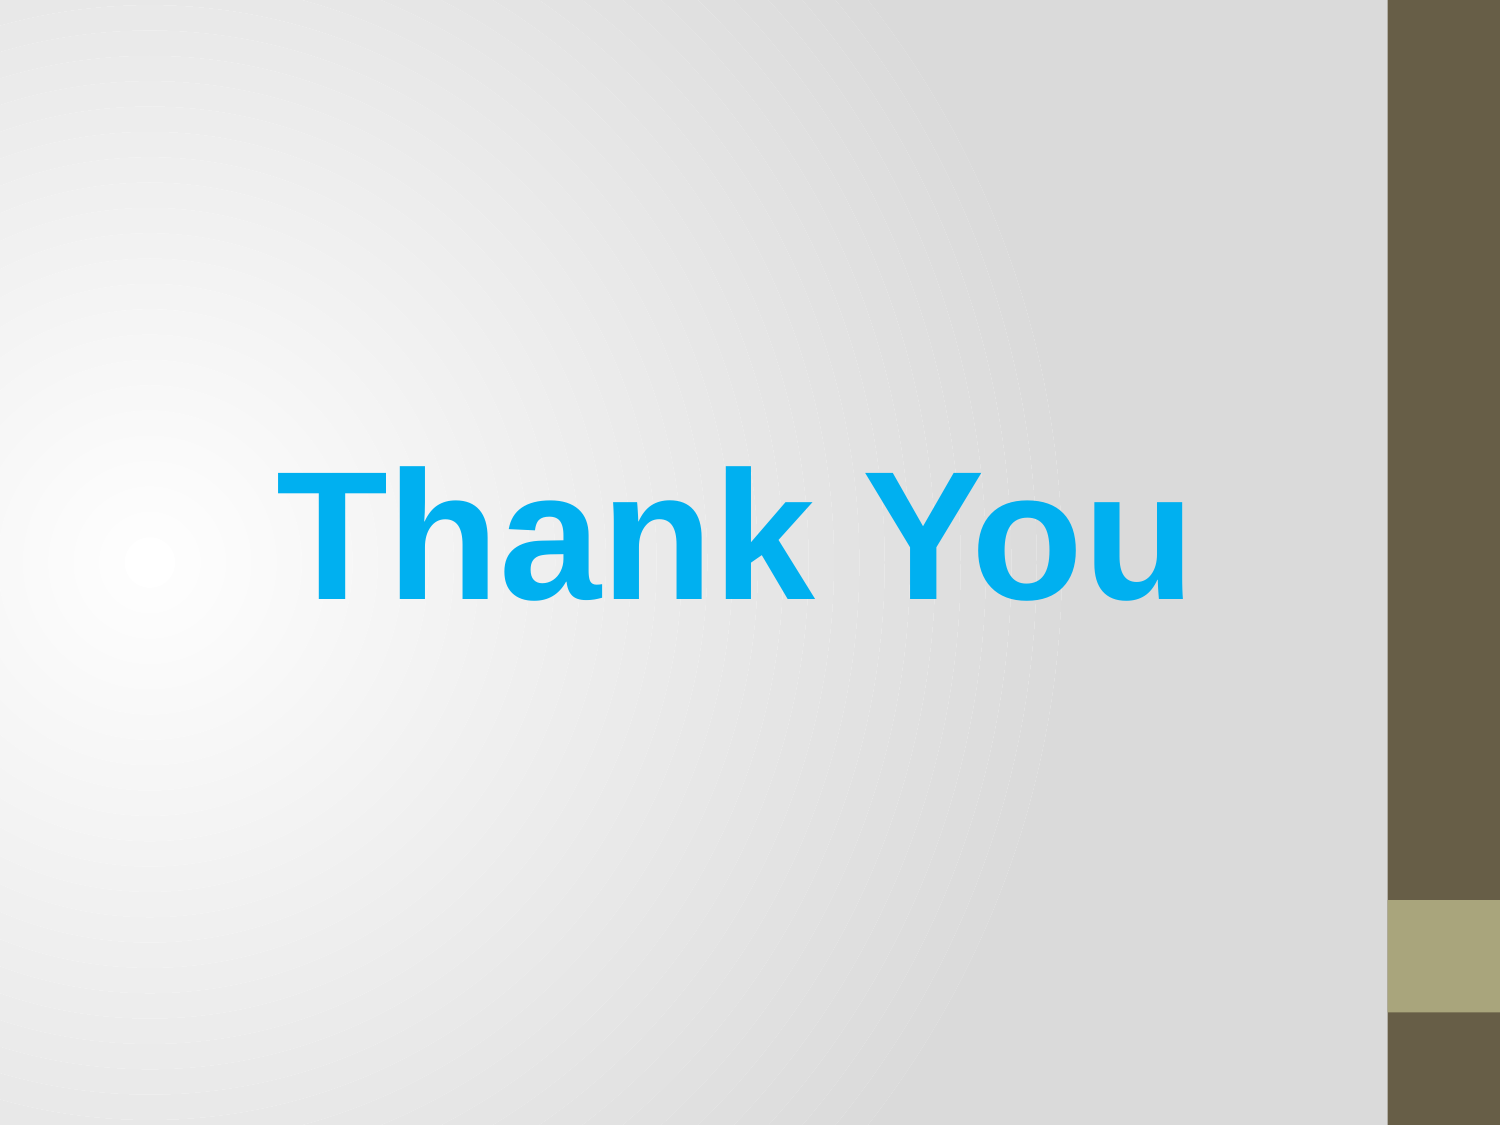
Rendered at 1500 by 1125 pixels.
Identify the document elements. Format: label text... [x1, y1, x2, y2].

text_box Thank You [253, 408, 1270, 644]
